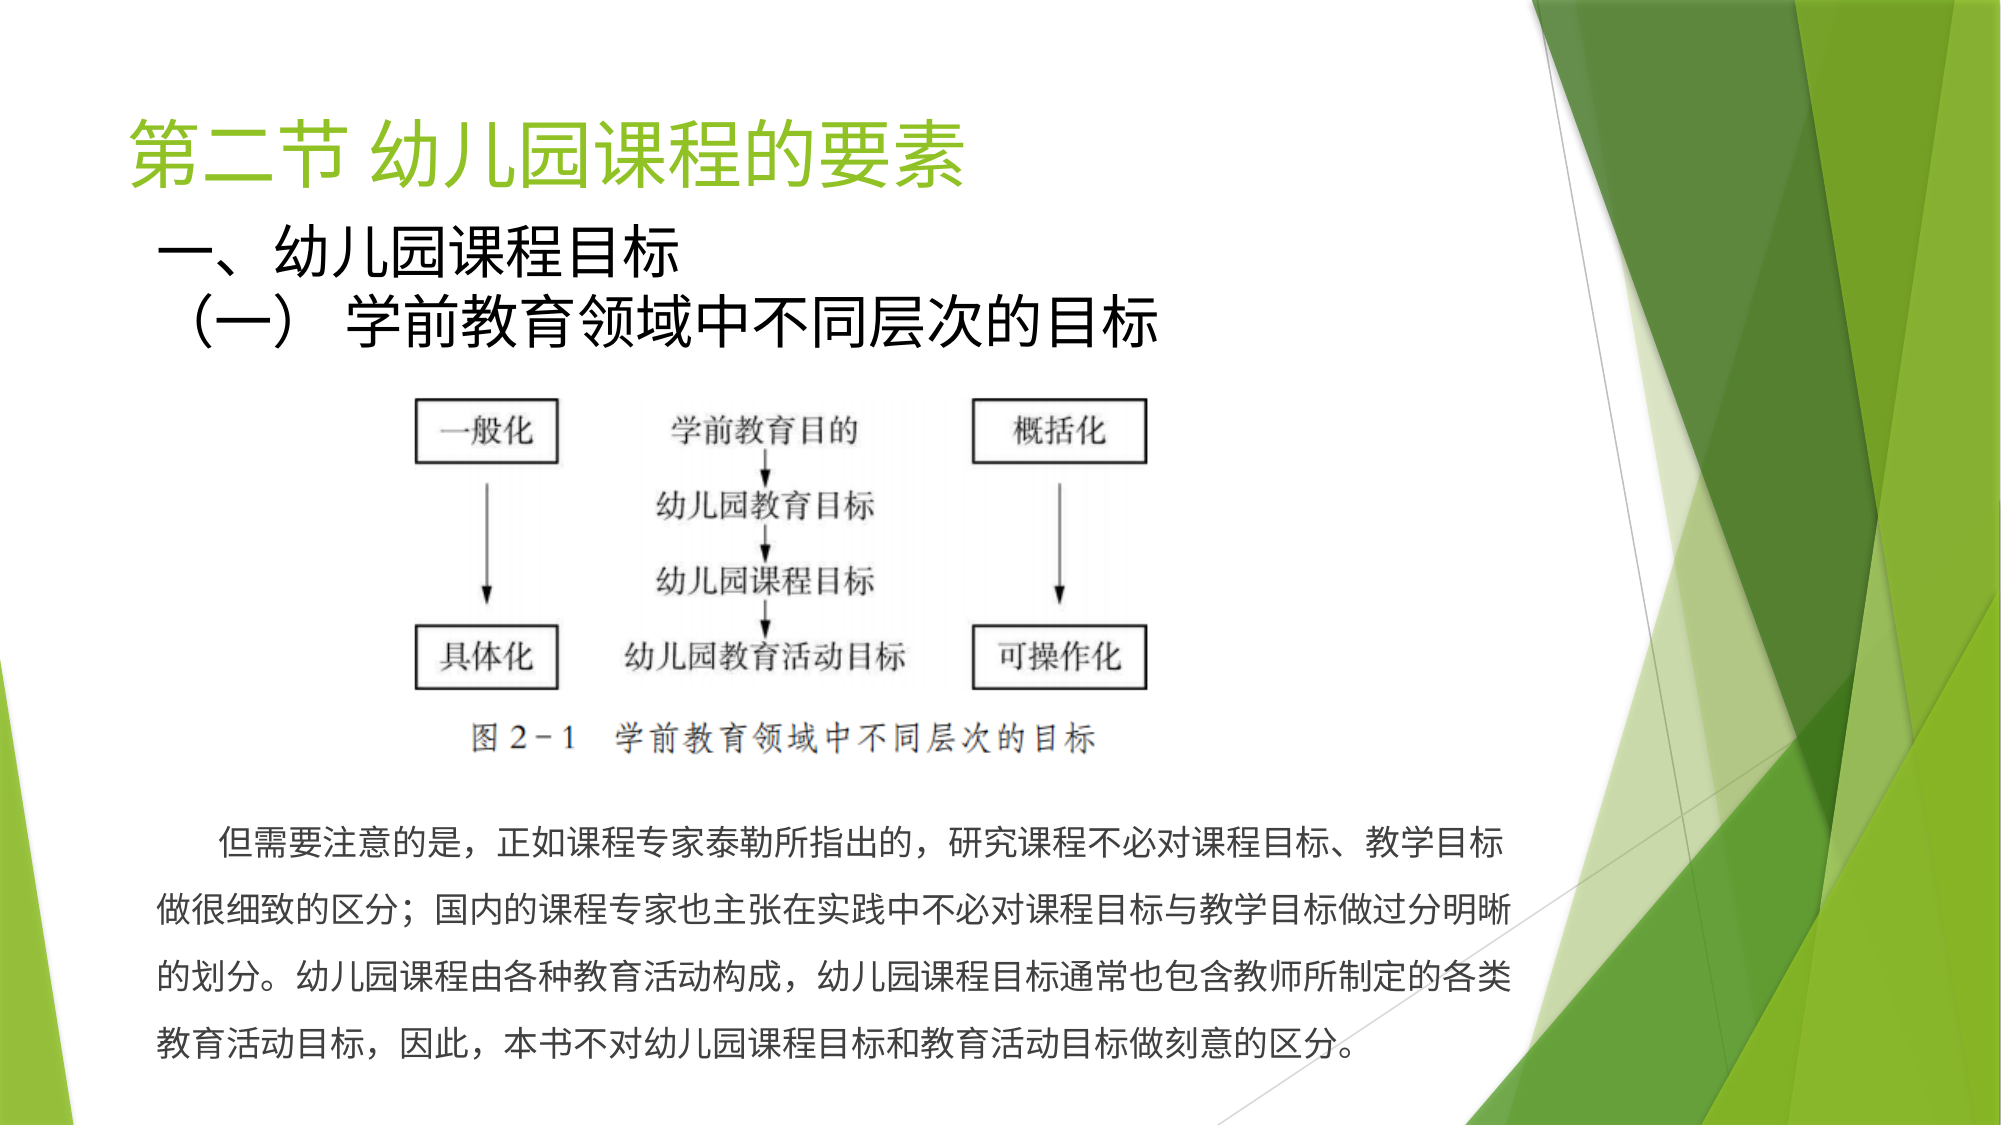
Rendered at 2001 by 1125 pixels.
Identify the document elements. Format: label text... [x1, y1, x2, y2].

title 第二节 幼儿园课程的要素 [111, 99, 1522, 317]
list 但需要注意的是，正如课程专家泰勒所指出的，研究课程不必对课程目标、教学目标做很细致的区分；国内的课程专家也主张在实践中不必对课程目标与教学目标做过分明晰的划分。幼儿园课程由各种教育活动构成，幼儿园课程目标通常也包含教师所制定的各类教育活动目标，因此，本书不对幼儿园课程目标和教育活动目标做刻意的区分。 [141, 788, 1552, 1119]
picture [351, 364, 1204, 789]
text_box 一、幼儿园课程目标 （一） 学前教育领域中不同层次的目标 [141, 208, 1189, 363]
